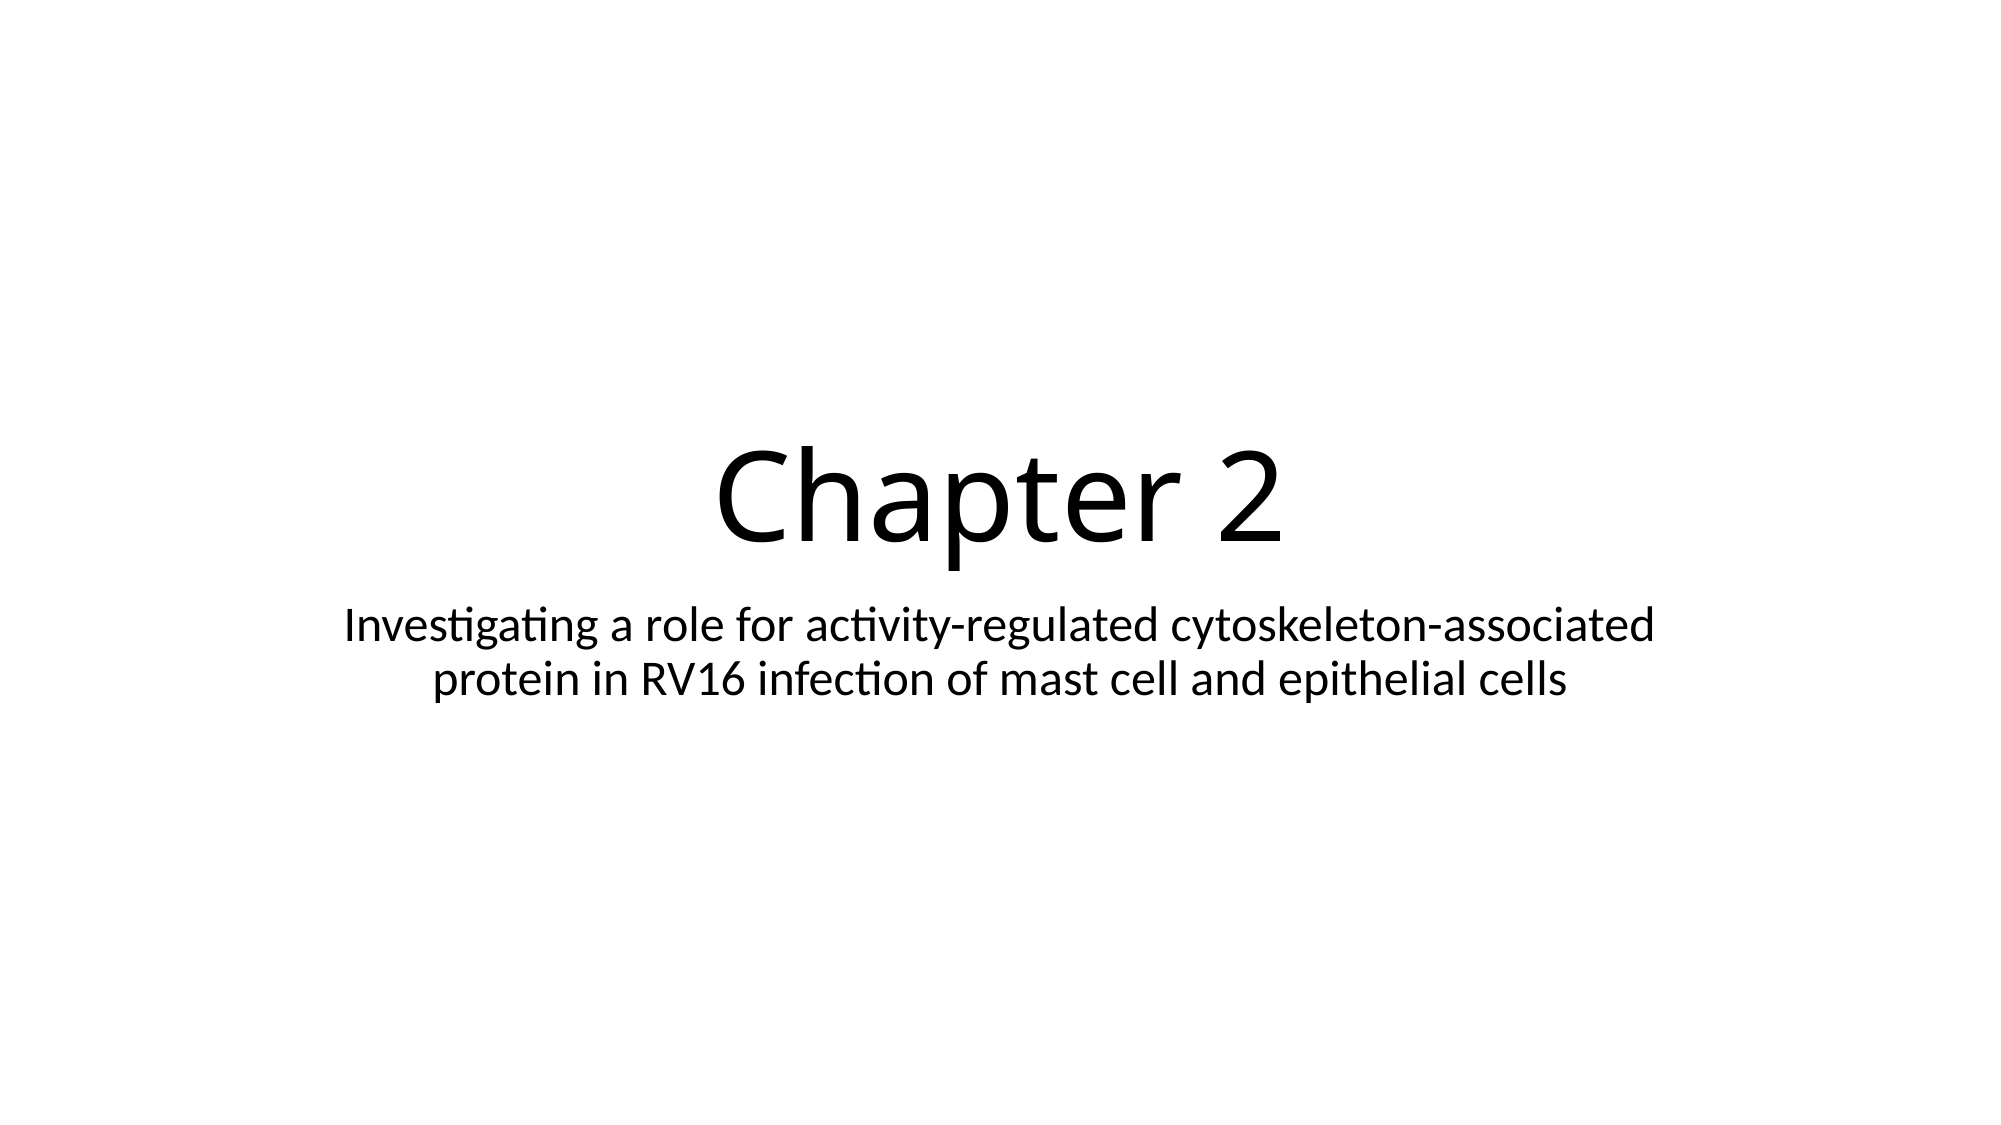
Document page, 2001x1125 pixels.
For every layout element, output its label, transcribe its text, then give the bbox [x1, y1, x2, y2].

subtitle Investigating a role for activity-regulated cytoskeleton-associated protein in RV16 infection of mast cell and epithelial cells [249, 590, 1750, 863]
title Chapter 2 [249, 184, 1750, 576]
